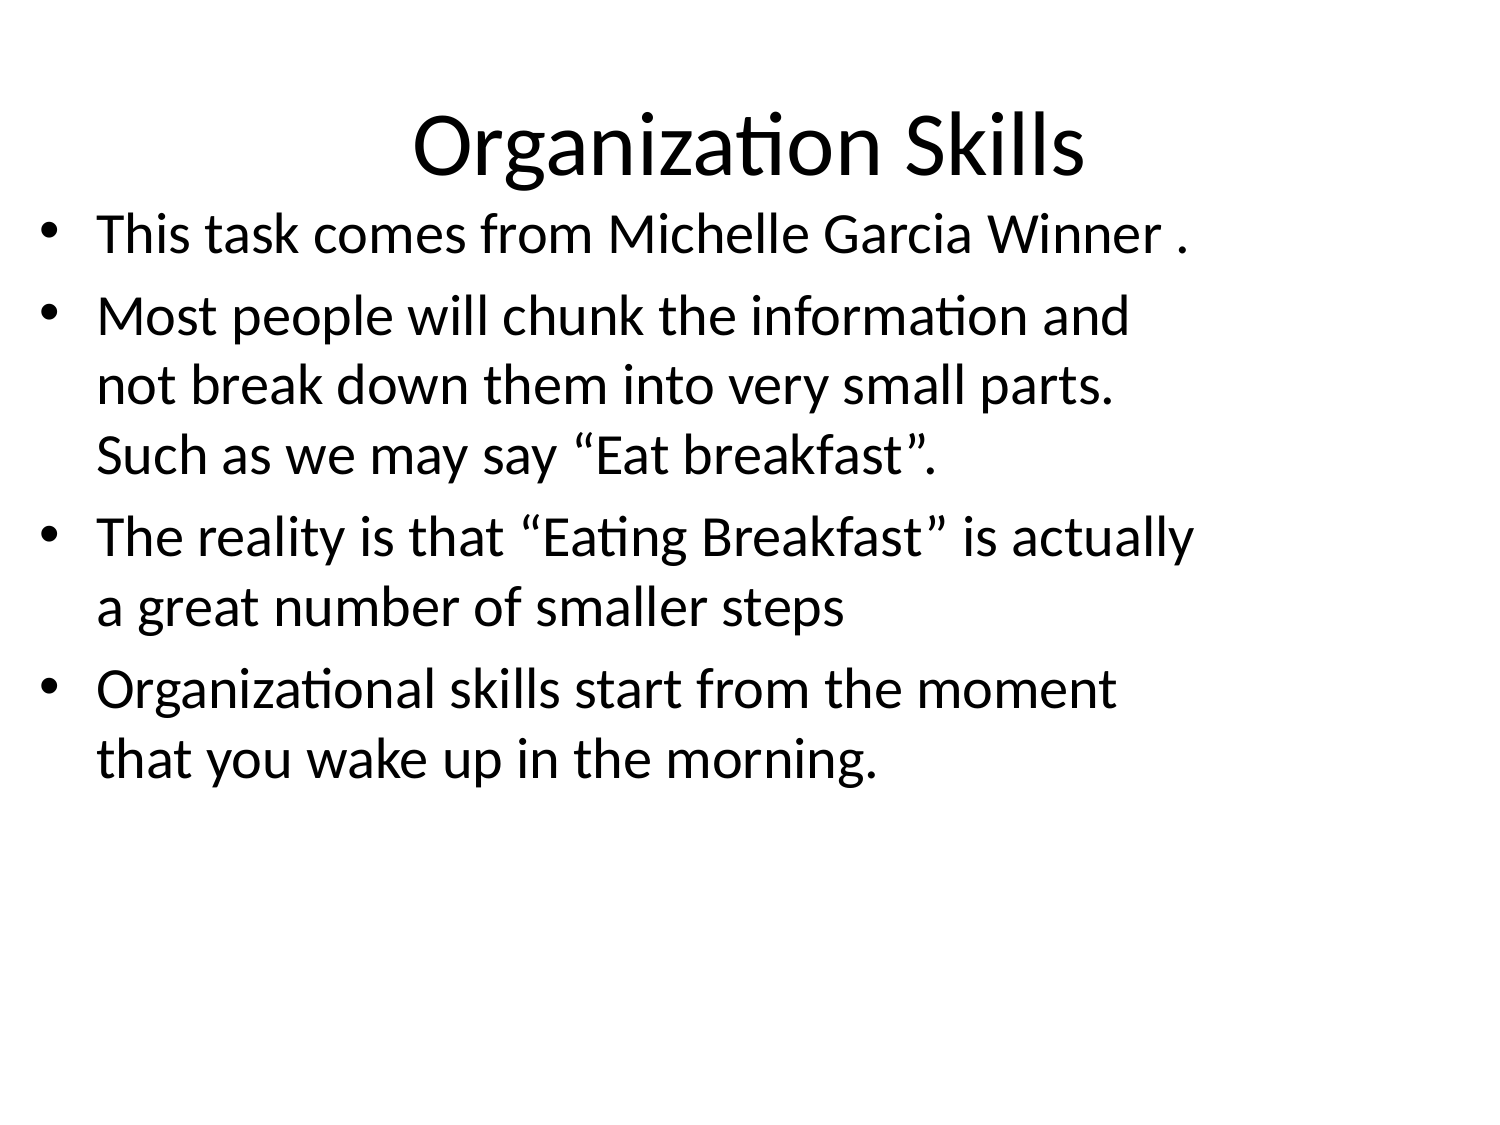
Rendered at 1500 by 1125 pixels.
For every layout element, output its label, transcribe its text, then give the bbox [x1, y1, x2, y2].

title Organization Skills [75, 45, 1425, 233]
list This task comes from Michelle Garcia Winner . Most people will chunk the information and not break down them into very small parts. Such as we may say “Eat breakfast”. The reality is that “Eating Breakfast” is actually a great number of smaller steps Organizational skills start from the moment that you wake up in the morning. [24, 187, 1237, 926]
